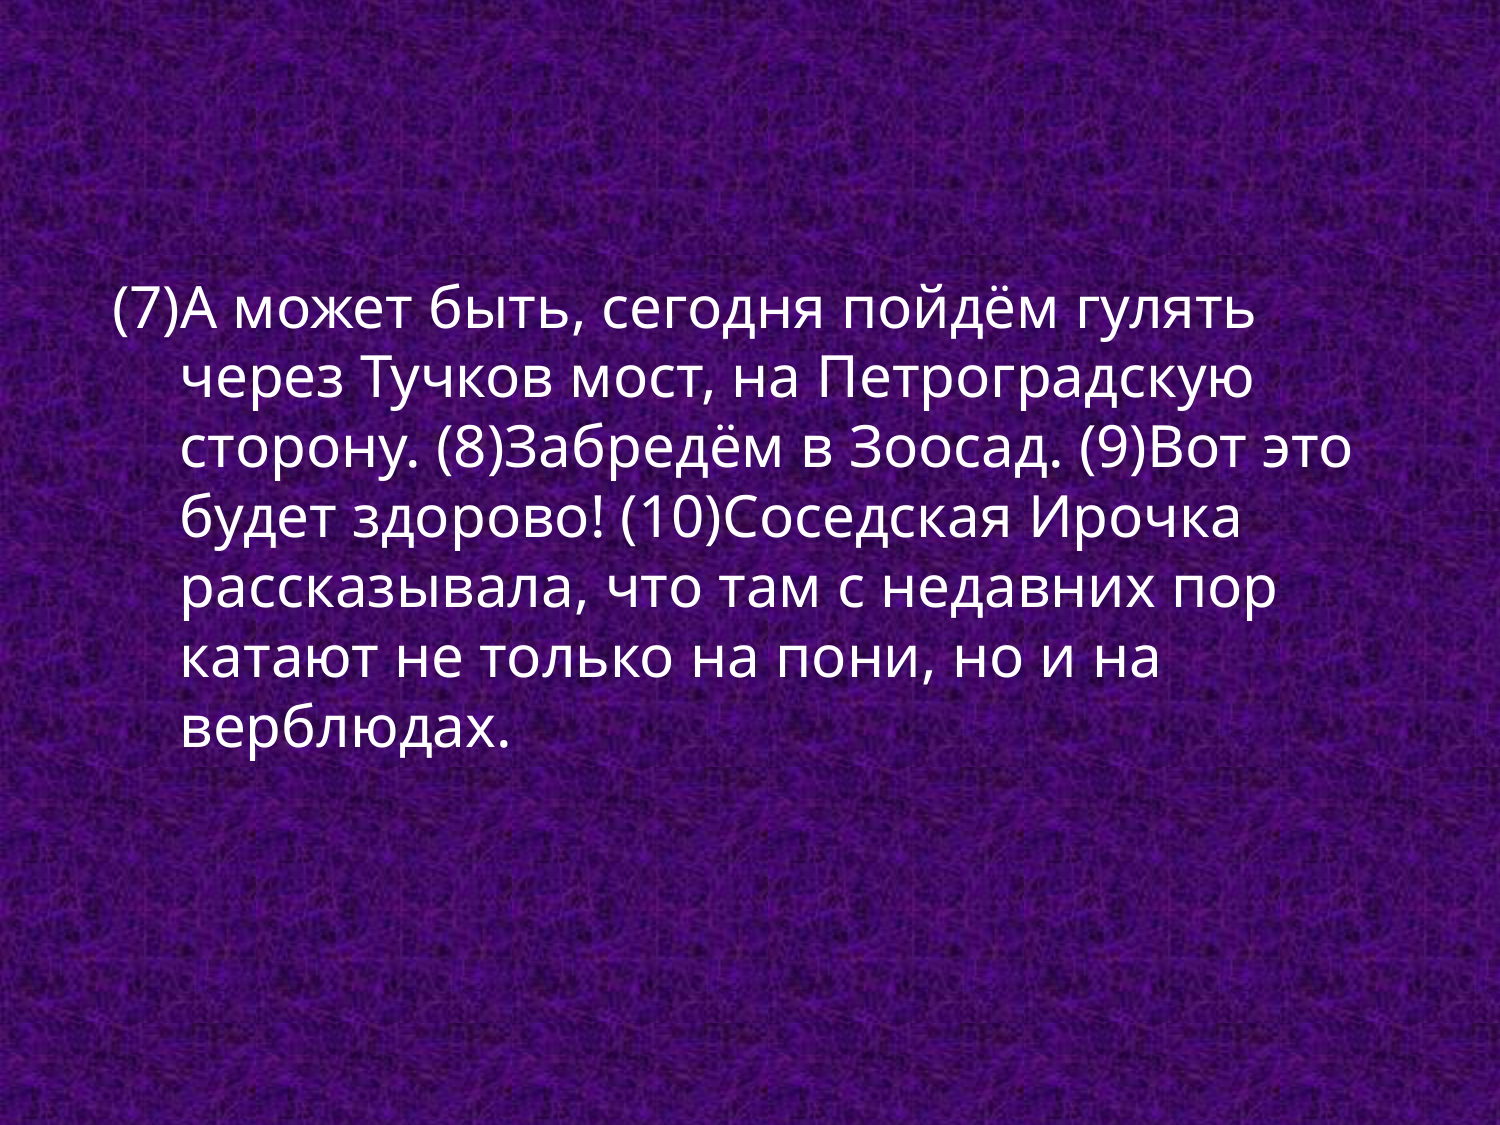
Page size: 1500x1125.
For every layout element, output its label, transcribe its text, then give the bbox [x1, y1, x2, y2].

picture [0, 0, 1500, 1125]
list (7)А может быть, сегодня пойдём гулять через Тучков мост, на Петроградскую сторону. (8)Забредём в Зоосад. (9)Вот это будет здорово! (10)Соседская Ирочка рассказывала, что там с недавних пор катают не только на пони, но и на верблюдах. [75, 262, 1425, 1035]
